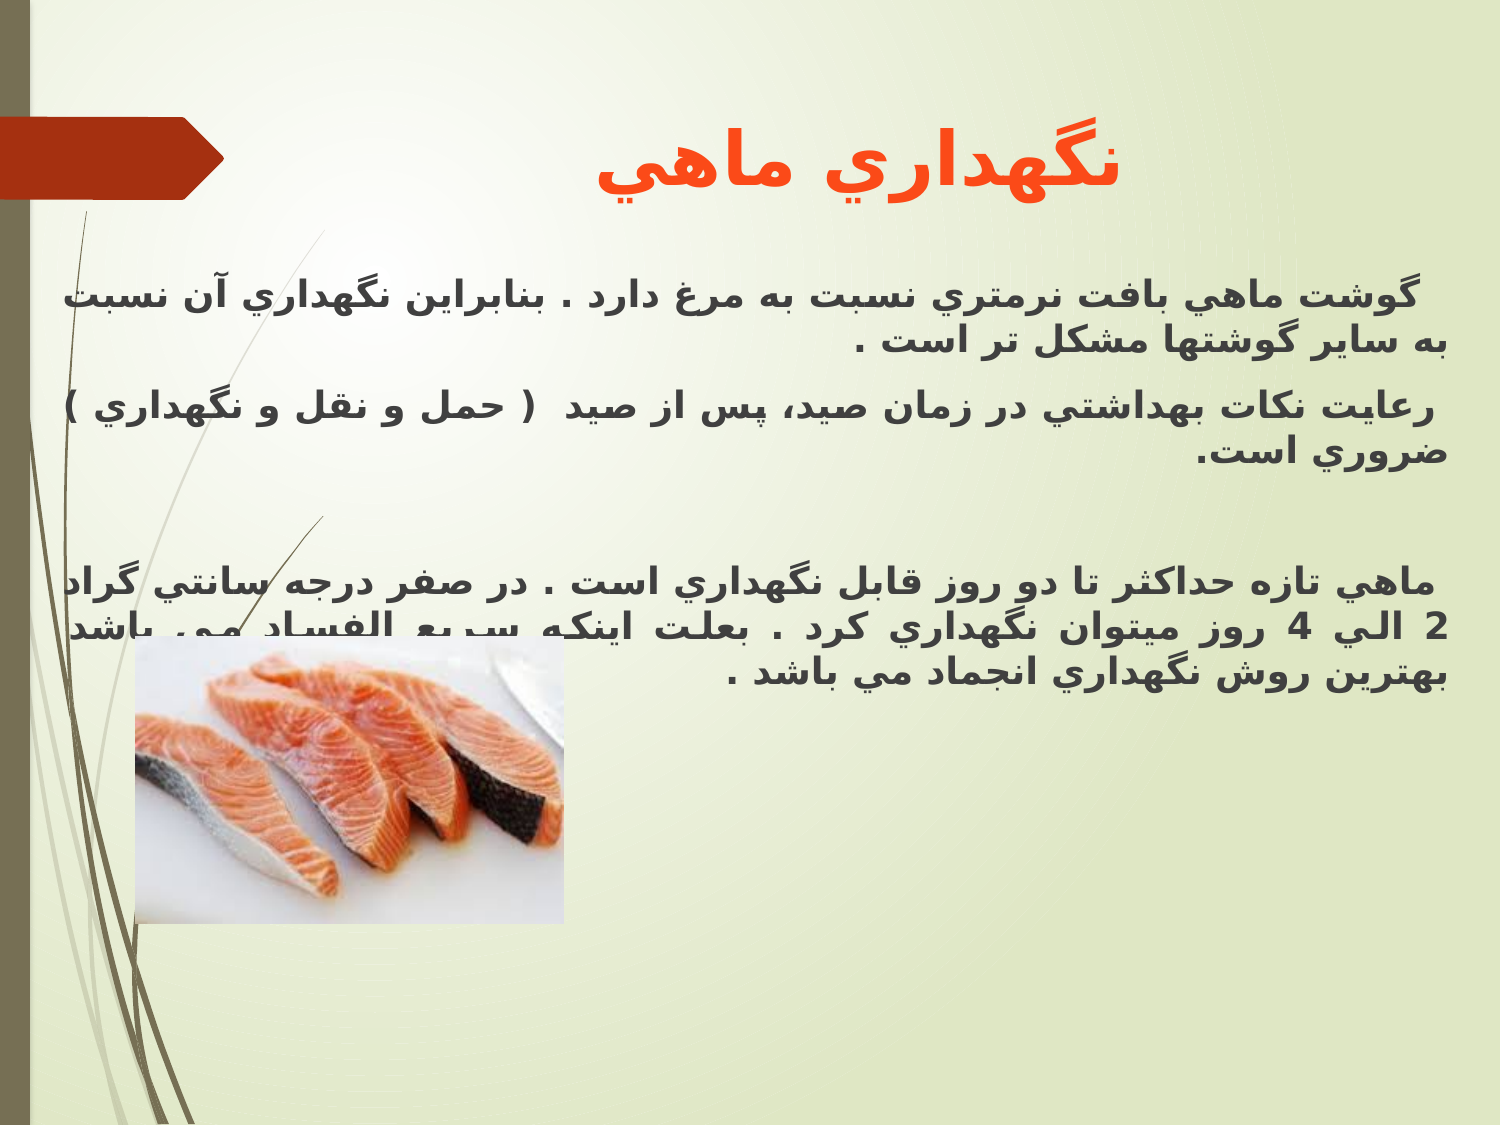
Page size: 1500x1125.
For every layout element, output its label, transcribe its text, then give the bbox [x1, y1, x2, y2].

picture [135, 635, 565, 924]
title نگهداري ماهي [319, 102, 1400, 262]
list گوشت ماهي بافت نرمتري نسبت به مرغ دارد . بنابراين نگهداري آن نسبت به ساير گوشتها مشكل تر است . رعايت نكات بهداشتي در زمان صيد، پس از صيد ( حمل و نقل و نگهداري ) ضروري است. ماهي تازه حداكثر تا دو روز قابل نگهداري است . در صفر درجه سانتي گراد 2 الي 4 روز ميتوان نگهداري كرد . بعلت اينكه سريع الفساد مي باشد بهترين روش نگهداري انجماد مي باشد . [46, 262, 1465, 1005]
